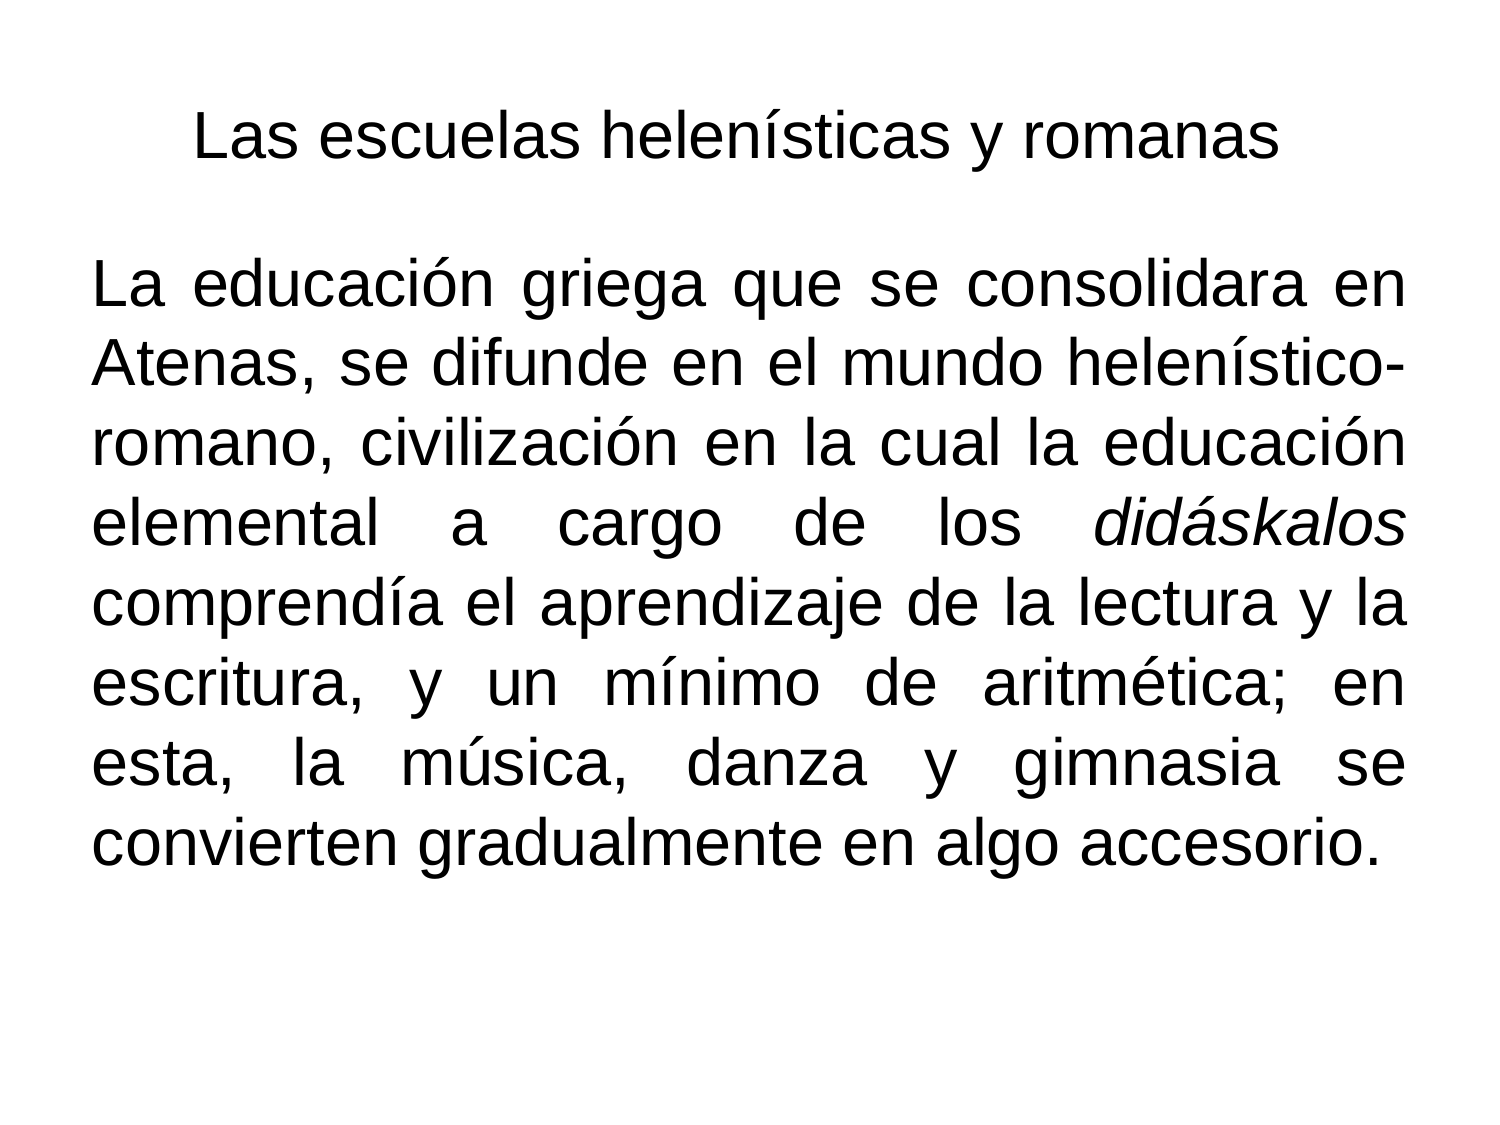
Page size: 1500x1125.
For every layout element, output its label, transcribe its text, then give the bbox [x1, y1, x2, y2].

title Las escuelas helenísticas y romanas [100, 54, 1376, 209]
subtitle La educación griega que se consolidara en Atenas, se difunde en el mundo helenístico-romano, civilización en la cual la educación elemental a cargo de los didáskalos comprendía el aprendizaje de la lectura y la escritura, y un mínimo de aritmética; en esta, la música, danza y gimnasia se convierten gradualmente en algo accesorio. [76, 231, 1424, 1036]
